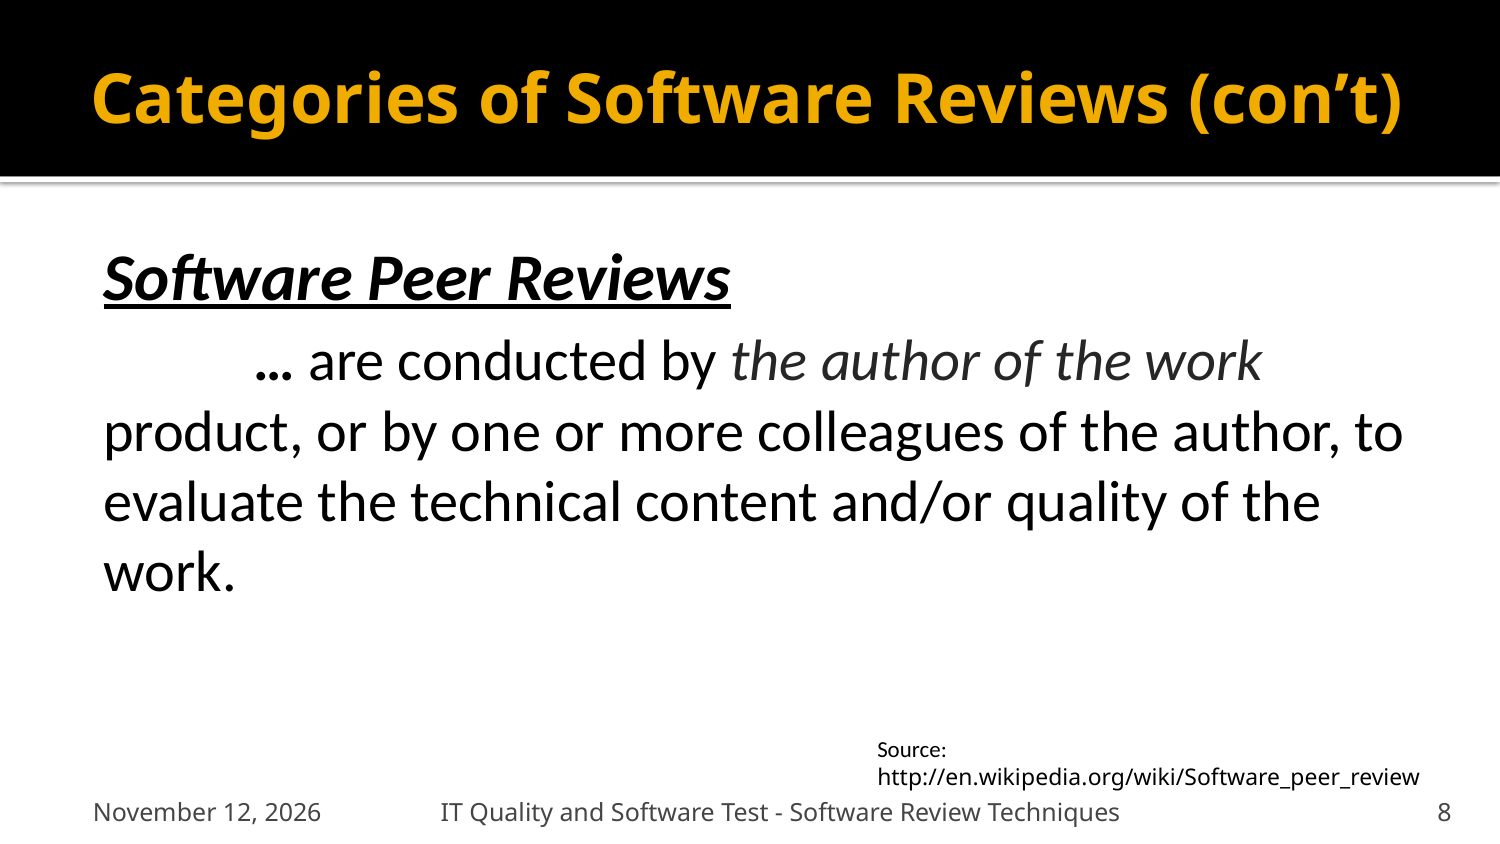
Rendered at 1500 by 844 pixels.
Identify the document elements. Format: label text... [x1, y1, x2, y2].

slide_number 8 [1345, 797, 1467, 831]
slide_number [75, 796, 425, 831]
text_box Source: http://en.wikipedia.org/wiki/Software_peer_review [862, 727, 1475, 797]
list Software Peer Reviews … are conducted by the author of the work product, or by one or more colleagues of the author, to evaluate the technical content and/or quality of the work. [75, 218, 1425, 788]
title Categories of Software Reviews (con’t) [75, 19, 1425, 174]
footer IT Quality and Software Test - Software Review Techniques [433, 796, 1337, 831]
